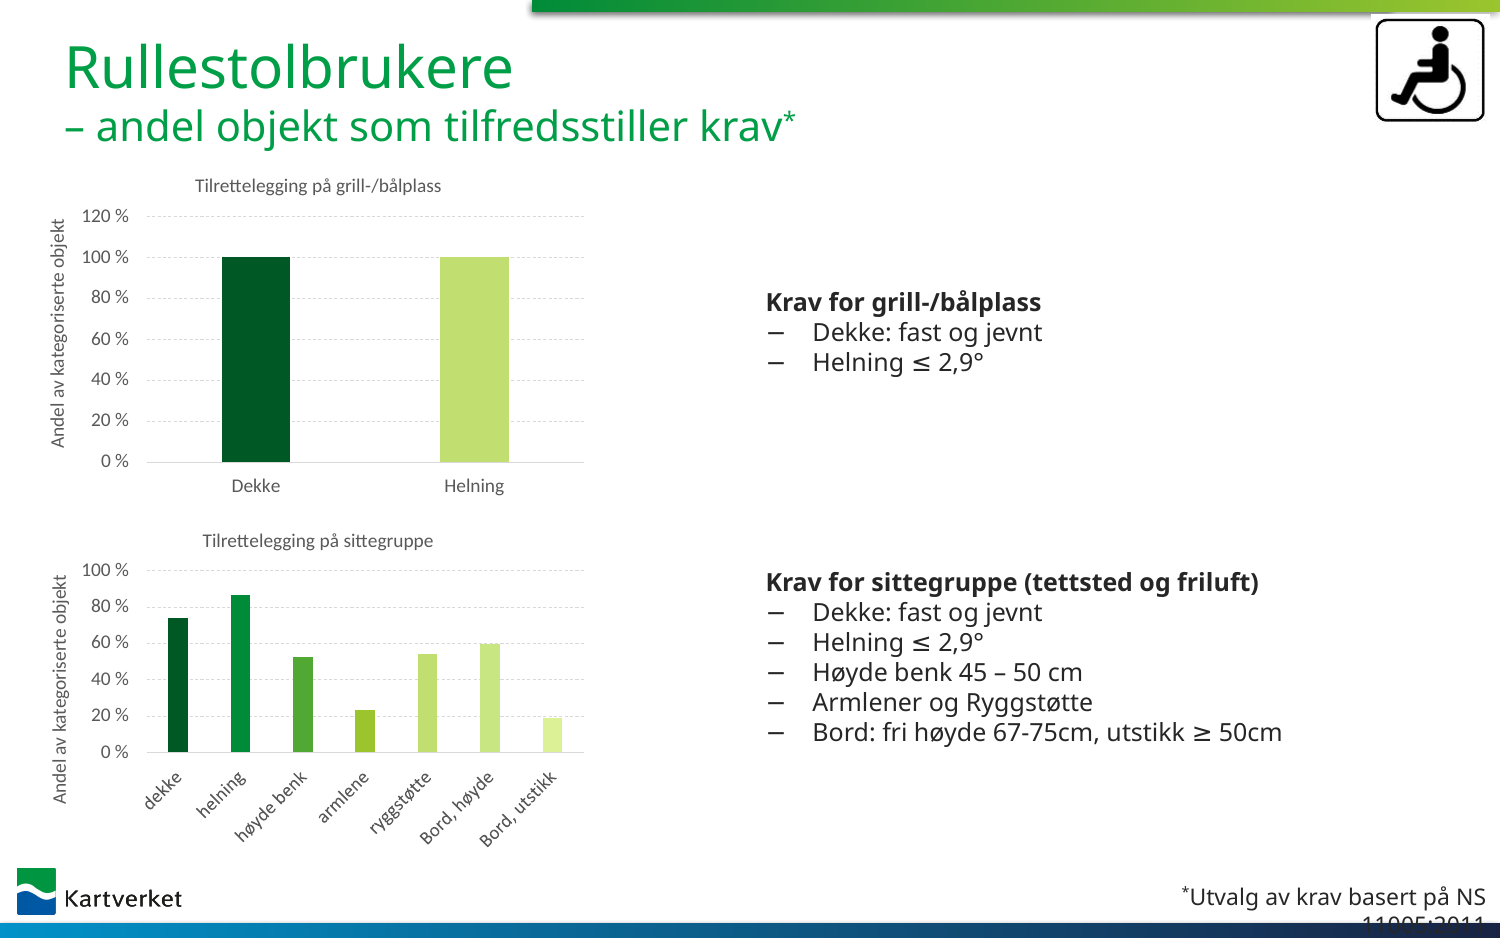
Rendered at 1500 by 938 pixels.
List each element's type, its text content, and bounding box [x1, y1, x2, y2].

text_box Rullestolbrukere – andel objekt som tilfredsstiller krav* [49, 14, 1431, 158]
picture [41, 166, 595, 505]
picture [1371, 13, 1491, 127]
text_box Krav for sittegruppe (tettsted og friluft) Dekke: fast og jevnt Helning ≤ 2,9° Høyde benk 45 – 50 cm Armlener og Ryggstøtte Bord: fri høyde 67-75cm, utstikk ≥ 50cm [750, 559, 1500, 754]
picture [41, 520, 595, 859]
text_box Krav for grill-/bålplass Dekke: fast og jevnt Helning ≤ 2,9° [750, 279, 1452, 384]
text_box *Utvalg av krav basert på NS 11005:2011 [1068, 873, 1500, 938]
